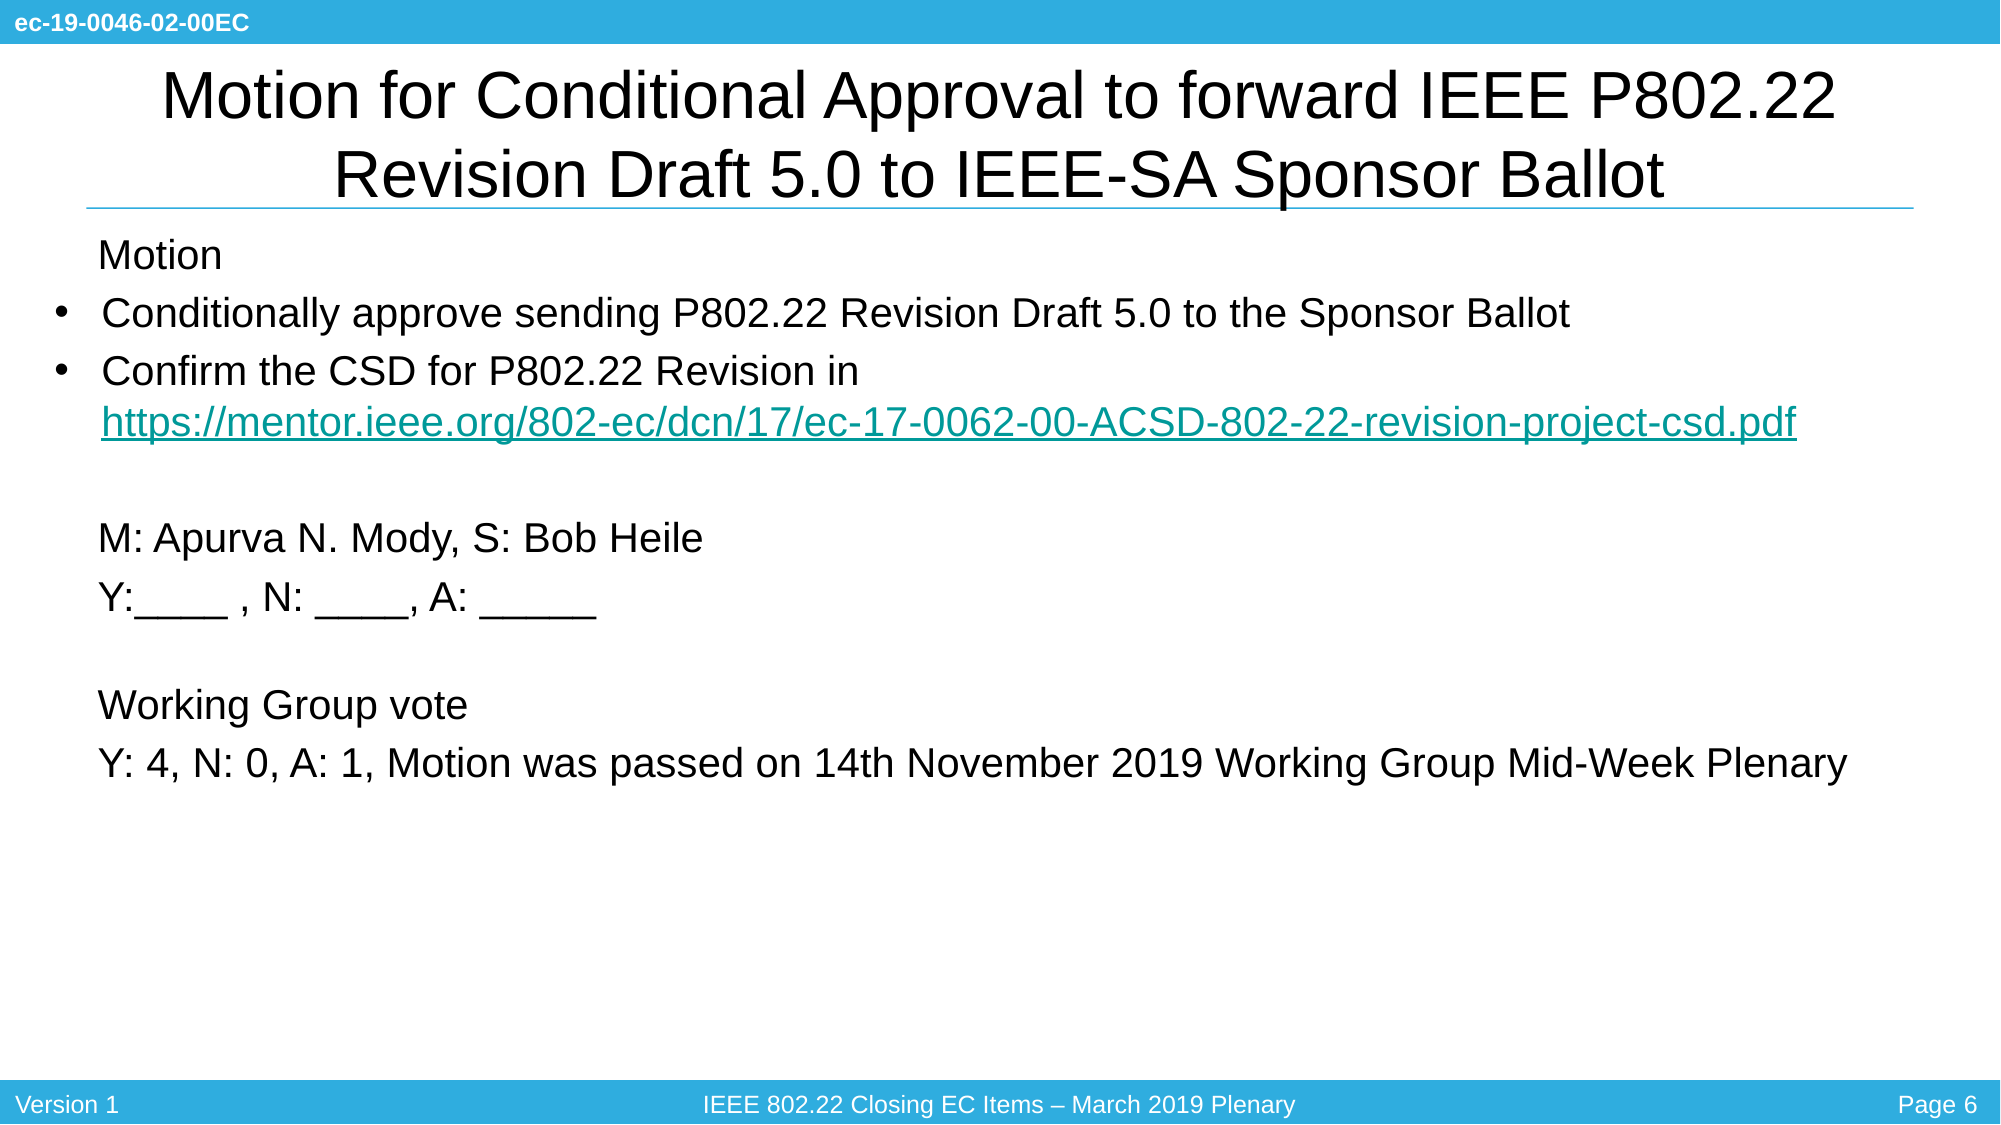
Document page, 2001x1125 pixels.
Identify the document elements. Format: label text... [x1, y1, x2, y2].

title Motion for Conditional Approval to forward IEEE P802.22 Revision Draft 5.0 to IEEE-SA Sponsor Ballot [70, 66, 1930, 197]
list Motion Conditionally approve sending P802.22 Revision Draft 5.0 to the Sponsor Ballot Confirm the CSD for P802.22 Revision in https://mentor.ieee.org/802-ec/dcn/17/ec-17-0062-00-ACSD-802-22-revision-project-csd.pdf M: Apurva N. Mody, S: Bob Heile Y:____ , N: ____, A: _____ Working Group vote Y: 4, N: 0, A: 1, Motion was passed on 14th November 2019 Working Group Mid-Week Plenary [39, 220, 1930, 1059]
